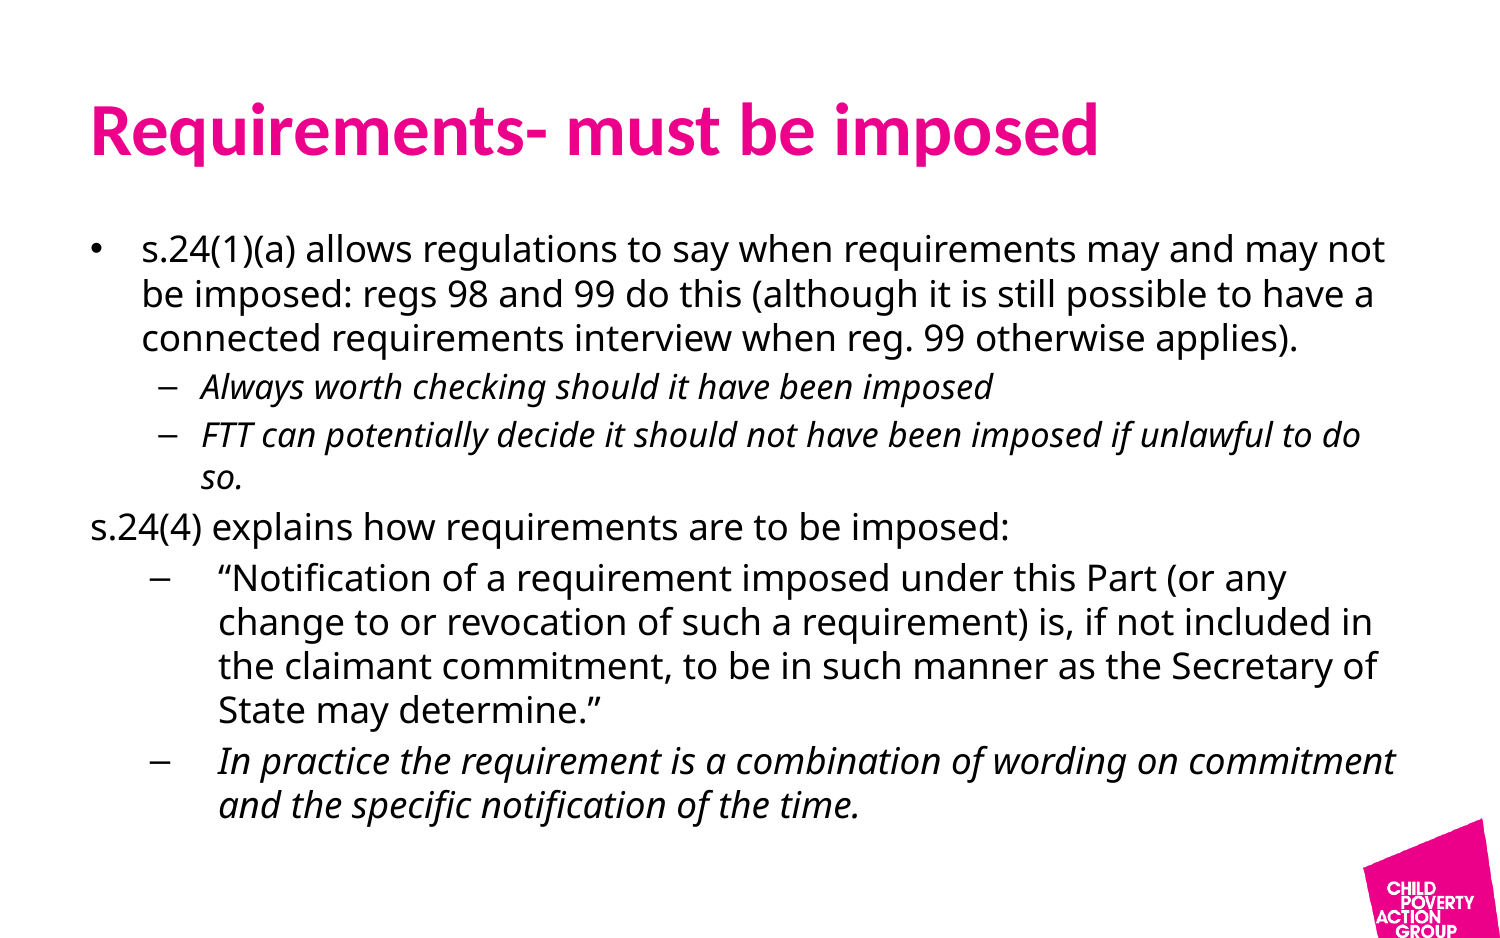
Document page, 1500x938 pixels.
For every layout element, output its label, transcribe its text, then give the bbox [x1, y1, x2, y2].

picture [1363, 818, 1500, 938]
list s.24(1)(a) allows regulations to say when requirements may and may not be imposed: regs 98 and 99 do this (although it is still possible to have a connected requirements interview when reg. 99 otherwise applies). Always worth checking should it have been imposed FTT can potentially decide it should not have been imposed if unlawful to do so. s.24(4) explains how requirements are to be imposed: “Notification of a requirement imposed under this Part (or any change to or revocation of such a requirement) is, if not included in the claimant commitment, to be in such manner as the Secretary of State may determine.” In practice the requirement is a combination of wording on commitment and the specific notification of the time. [75, 218, 1425, 838]
title Requirements- must be imposed [75, 46, 1425, 203]
